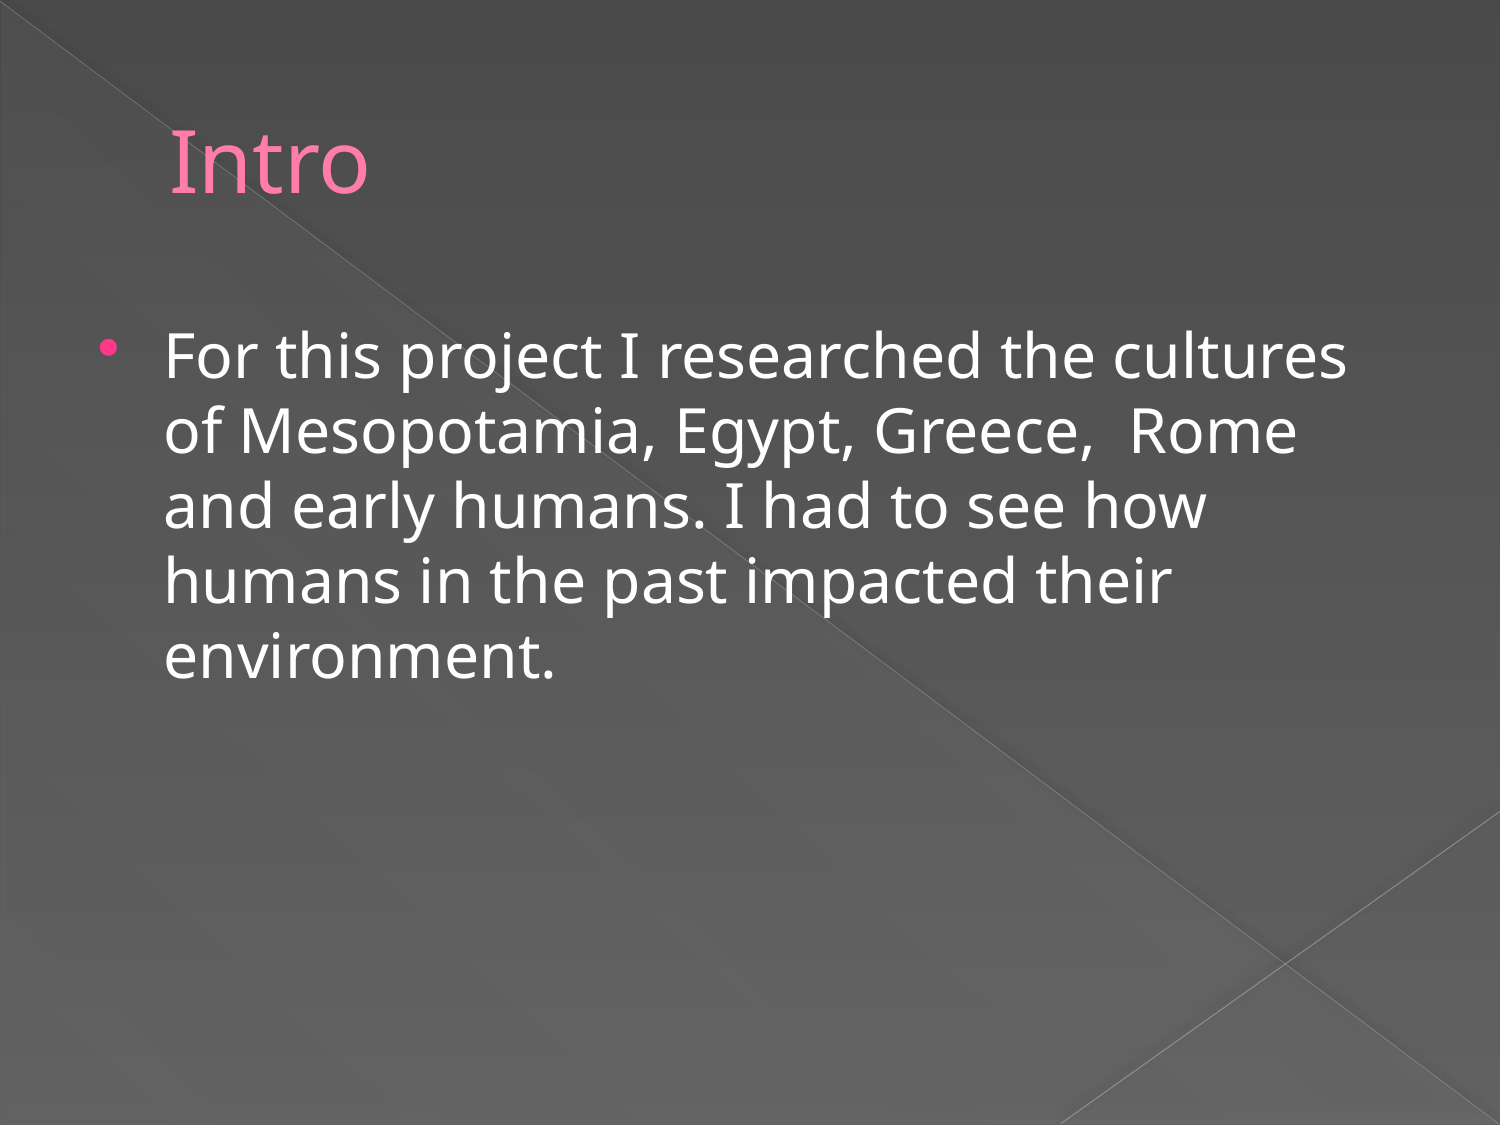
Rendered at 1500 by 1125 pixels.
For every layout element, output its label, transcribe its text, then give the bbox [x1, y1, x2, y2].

list For this project I researched the cultures of Mesopotamia, Egypt, Greece, Rome and early humans. I had to see how humans in the past impacted their environment. [75, 308, 1425, 1059]
title Intro [75, 43, 1425, 274]
